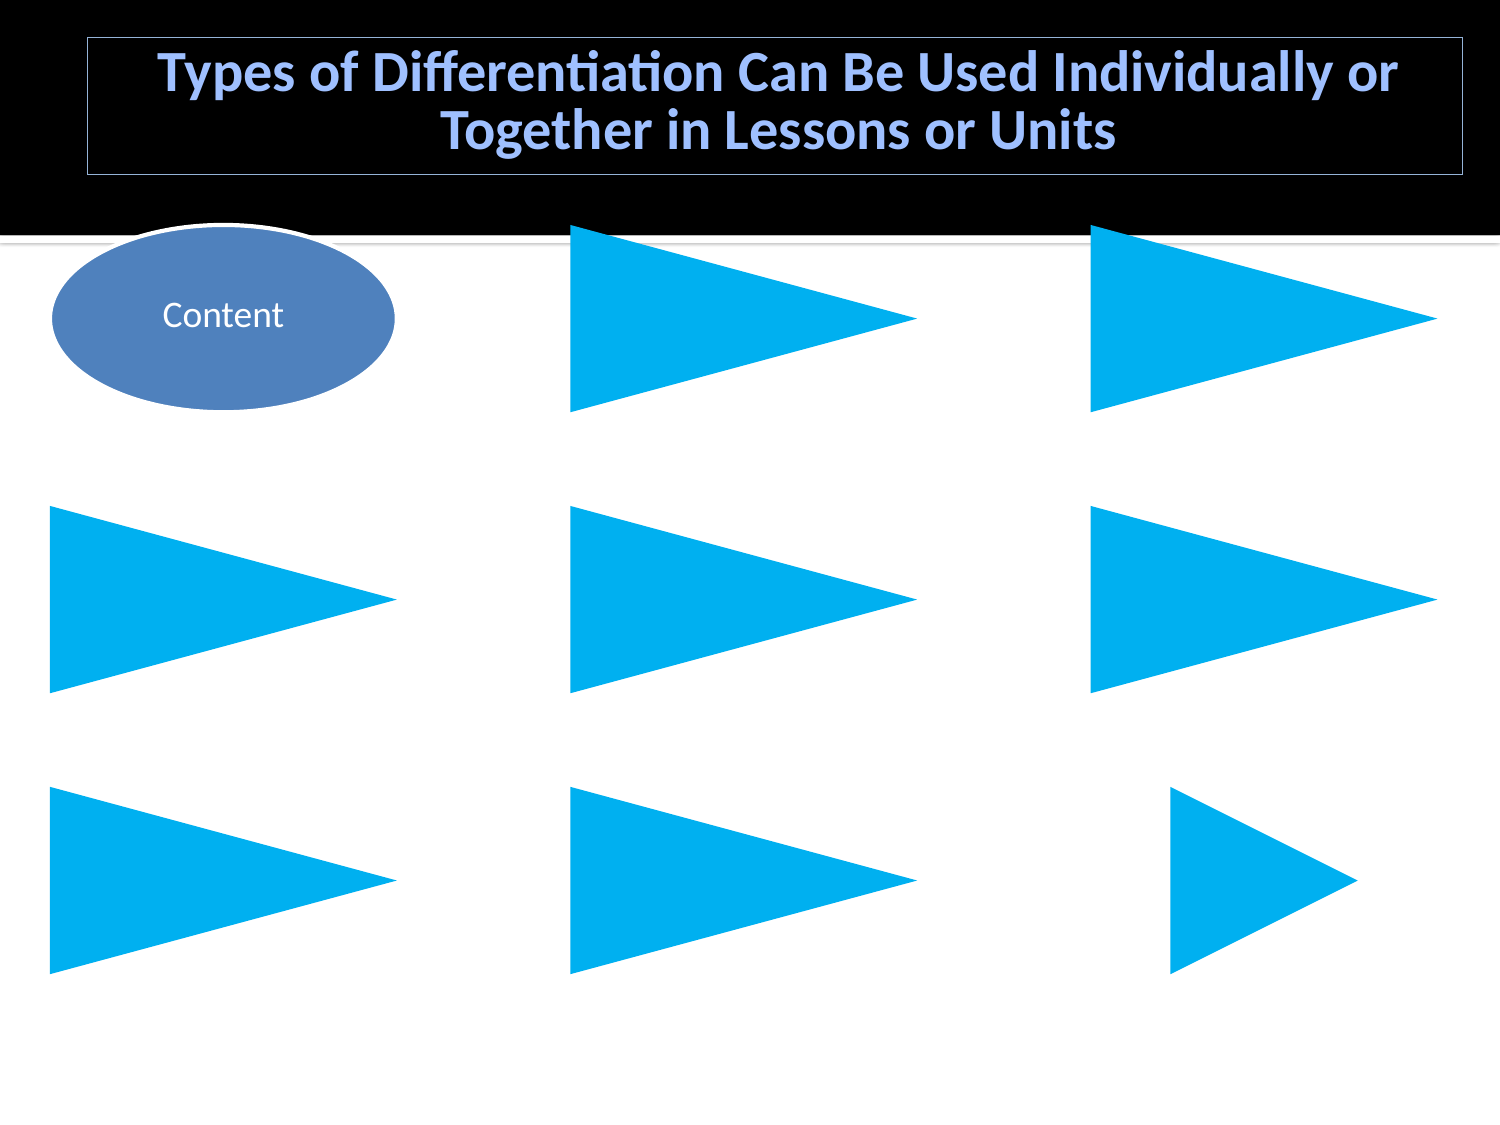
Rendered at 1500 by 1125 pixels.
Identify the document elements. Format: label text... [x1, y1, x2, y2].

title Types of Differentiation Can Be Used Individually or Together in Lessons or Units [87, 37, 1463, 175]
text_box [49, 224, 1438, 1088]
